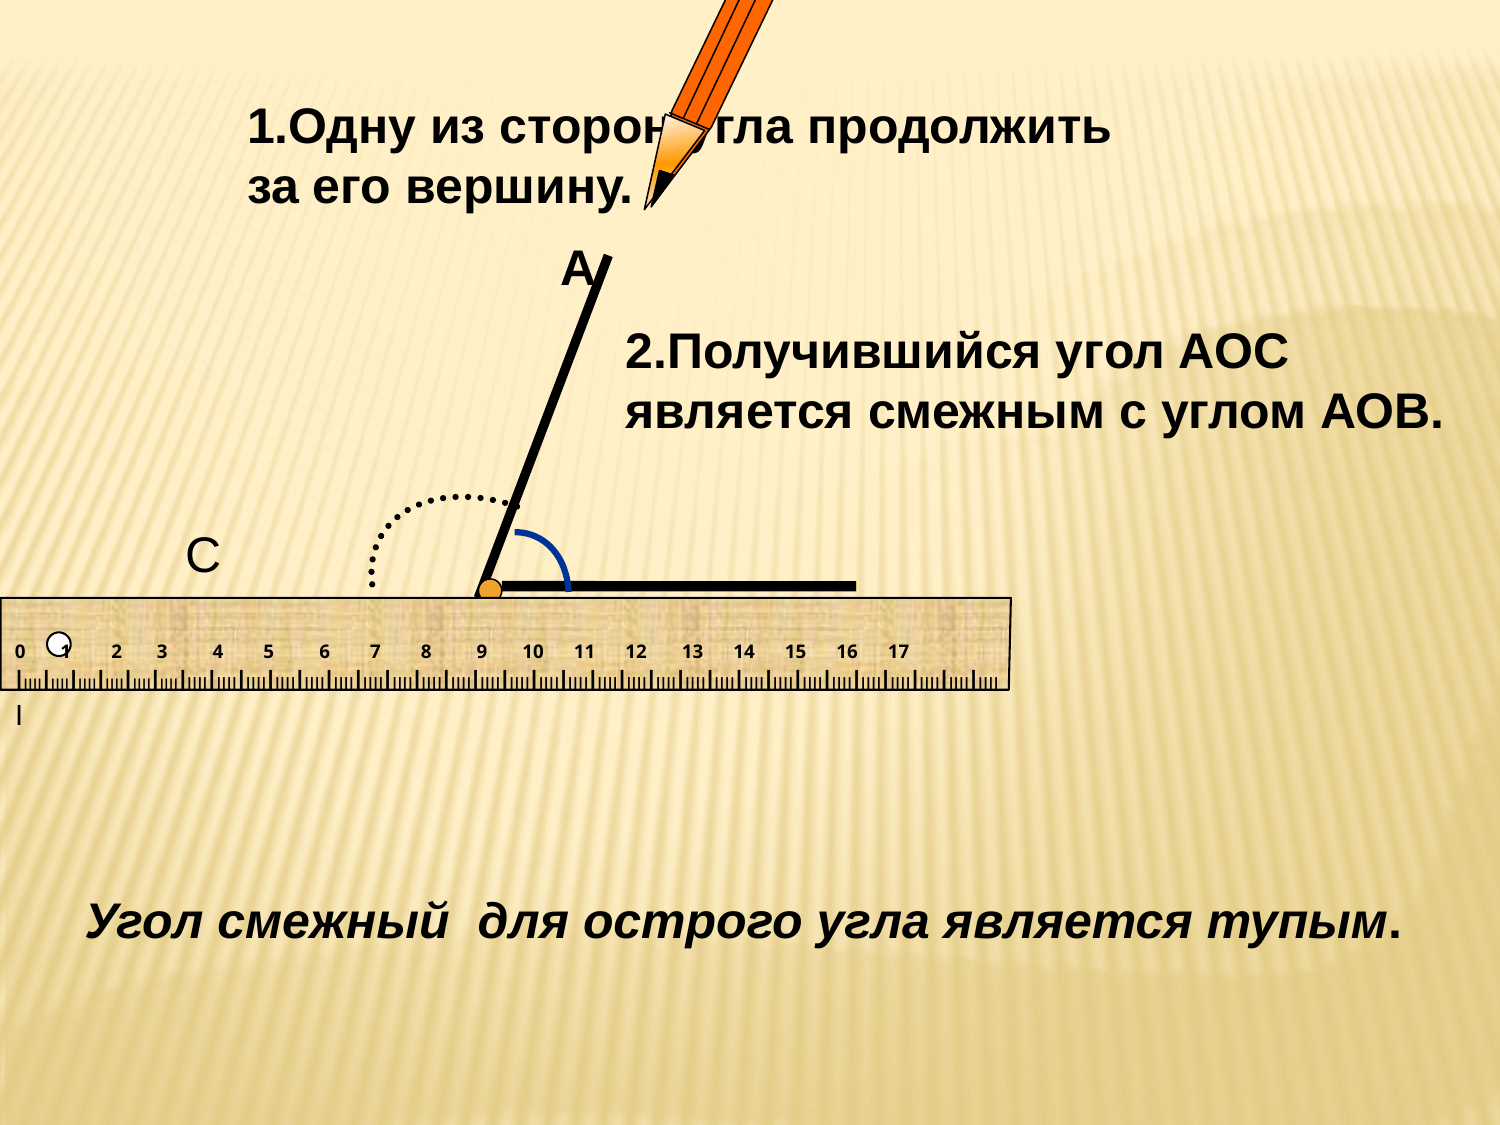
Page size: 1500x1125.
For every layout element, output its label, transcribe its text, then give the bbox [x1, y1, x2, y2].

text_box 1.Одну из сторон угла продолжить за его вершину. [232, 86, 1128, 222]
text_box [508, 532, 569, 595]
text_box [371, 496, 525, 595]
text_box С [100, 515, 243, 591]
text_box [507, 0, 1034, 79]
text_box 2.Получившийся угол АОС является смежным с углом АОВ. [610, 310, 1460, 446]
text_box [0, 597, 1017, 705]
text_box А [545, 227, 632, 303]
text_box Угол смежный для острого угла является тупым. [0, 881, 1500, 957]
